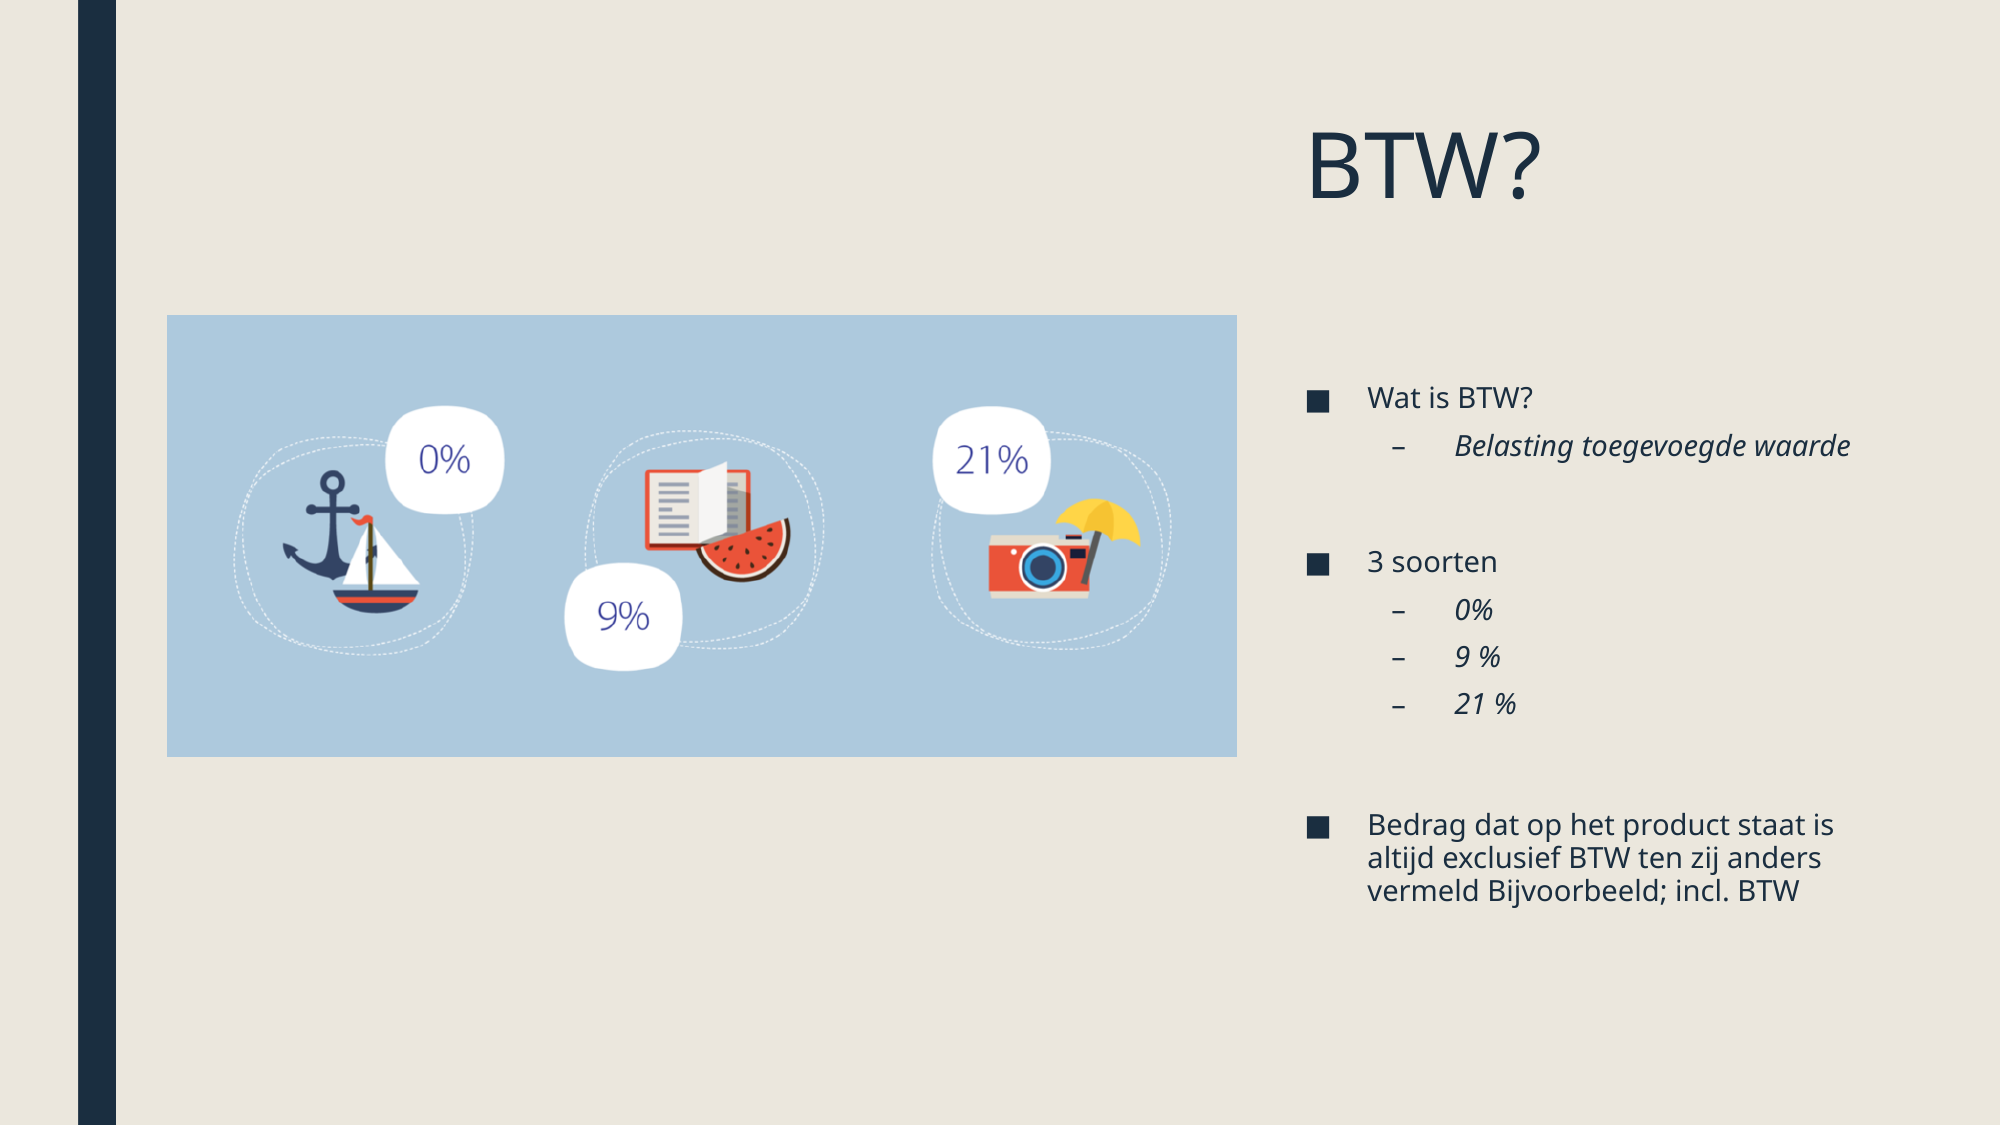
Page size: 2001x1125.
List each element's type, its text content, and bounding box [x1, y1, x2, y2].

list Wat is BTW? Belasting toegevoegde waarde 3 soorten 0% 9 % 21 % Bedrag dat op het product staat is altijd exclusief BTW ten zij anders vermeld Bijvoorbeeld; incl. BTW [1289, 375, 1890, 963]
picture [167, 315, 1237, 757]
text_box [76, 0, 119, 1125]
title BTW? [1289, 112, 1890, 357]
